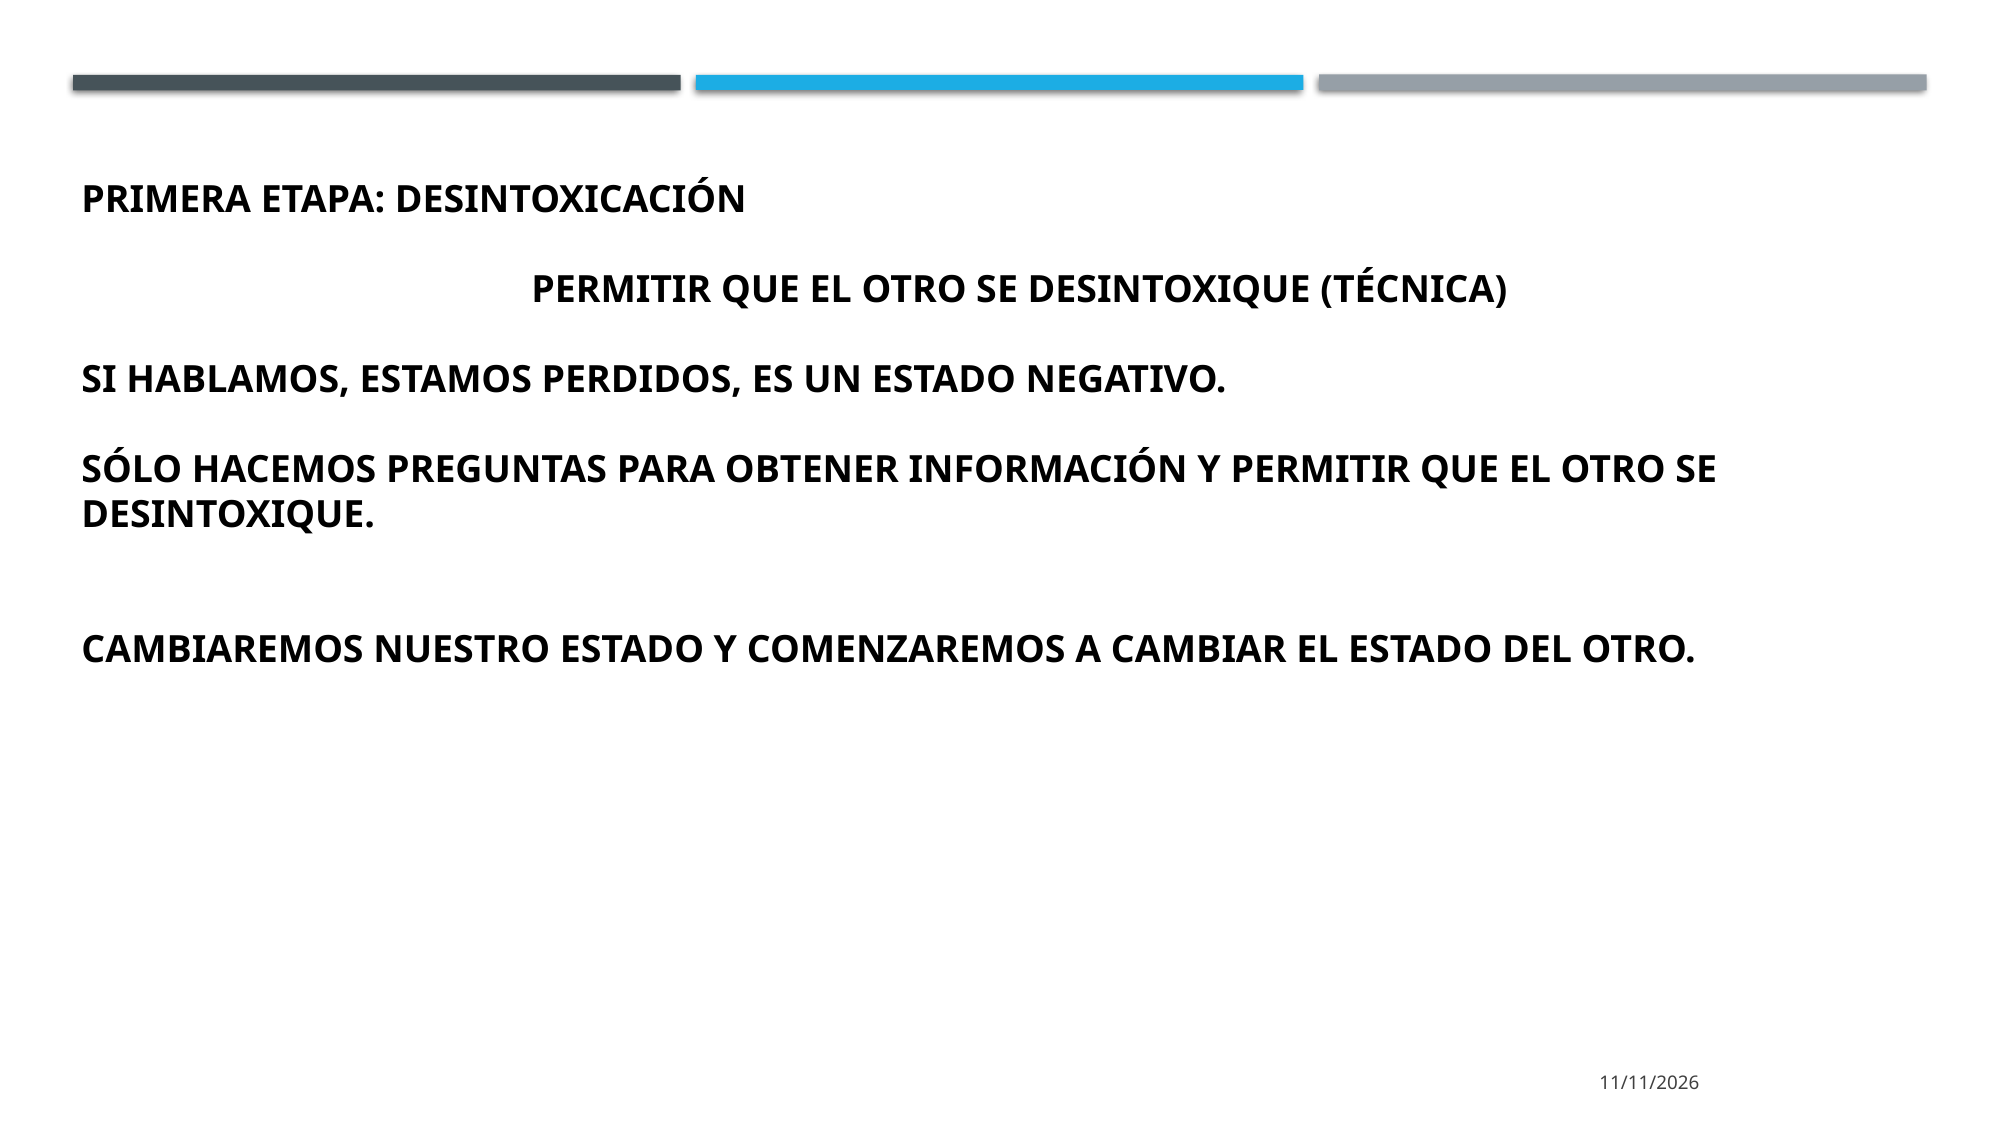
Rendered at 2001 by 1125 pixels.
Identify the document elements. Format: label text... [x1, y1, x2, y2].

text_box PRIMERA ETAPA: DESINTOXICACIÓN PERMITIR QUE EL OTRO SE DESINTOXIQUE (TÉCNICA) SI HABLAMOS, ESTAMOS PERDIDOS, ES UN ESTADO NEGATIVO. SÓLO HACEMOS PREGUNTAS PARA OBTENER INFORMACIÓN Y PERMITIR QUE EL OTRO SE DESINTOXIQUE. CAMBIAREMOS NUESTRO ESTADO Y COMENZAREMOS A CAMBIAR EL ESTADO DEL OTRO. [66, 168, 1924, 678]
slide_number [1247, 1053, 1715, 1114]
